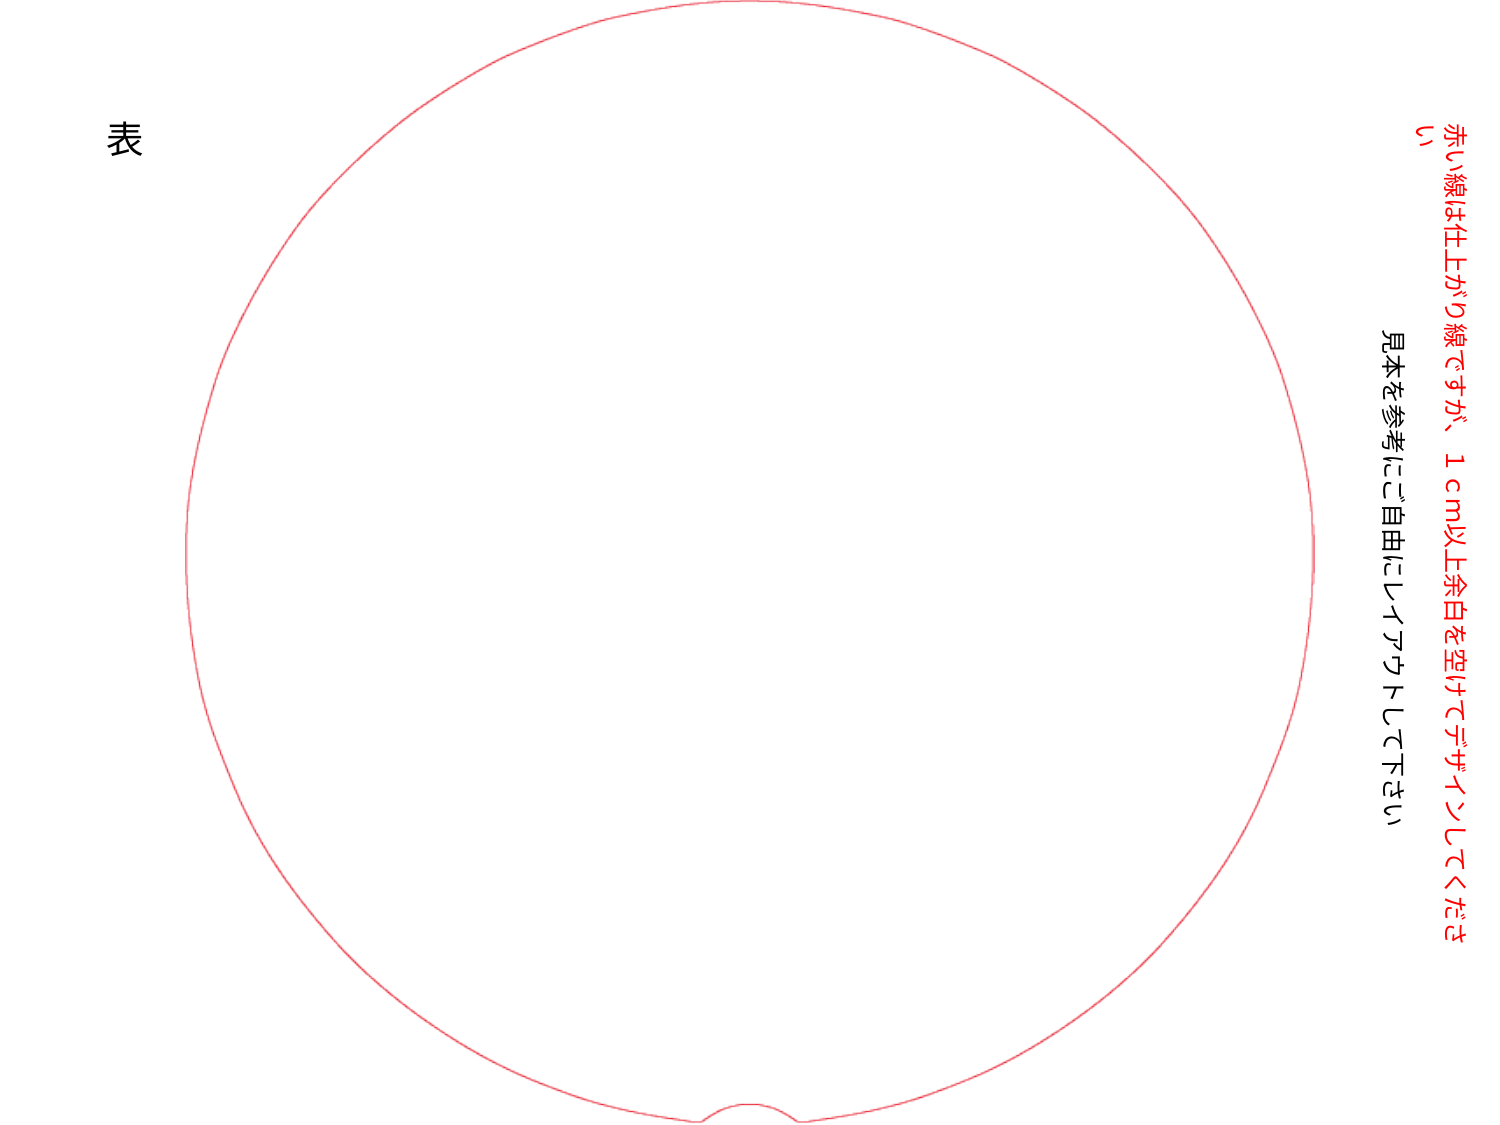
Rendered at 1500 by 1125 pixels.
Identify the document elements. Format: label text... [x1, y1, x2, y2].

text_box 見本を参考にご自由にレイアウトして下さい [1356, 314, 1418, 1125]
picture [185, 0, 1315, 1125]
text_box 表 [92, 108, 160, 169]
text_box 赤い線は仕上がり線ですが、１ｃｍ以上余白を空けてデザインしてください [1418, 108, 1480, 983]
